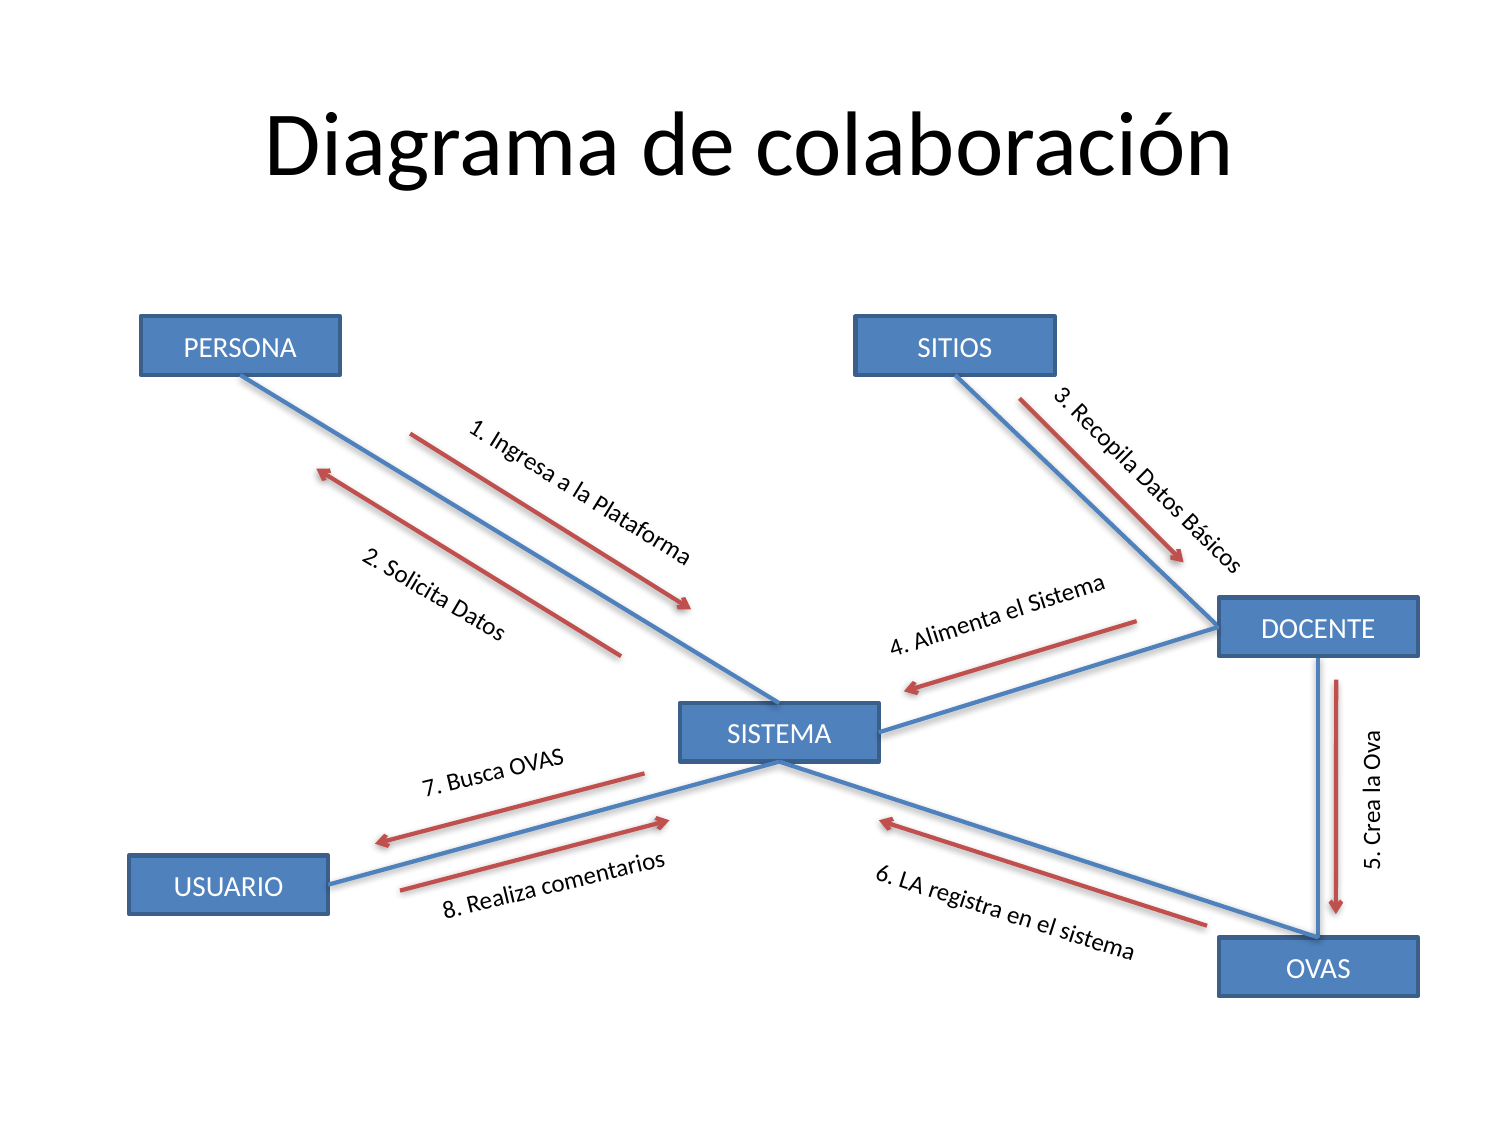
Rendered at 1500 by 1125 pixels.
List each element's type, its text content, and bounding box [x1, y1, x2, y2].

text_box Diagrama de colaboración [74, 70, 1425, 208]
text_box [128, 316, 1419, 997]
